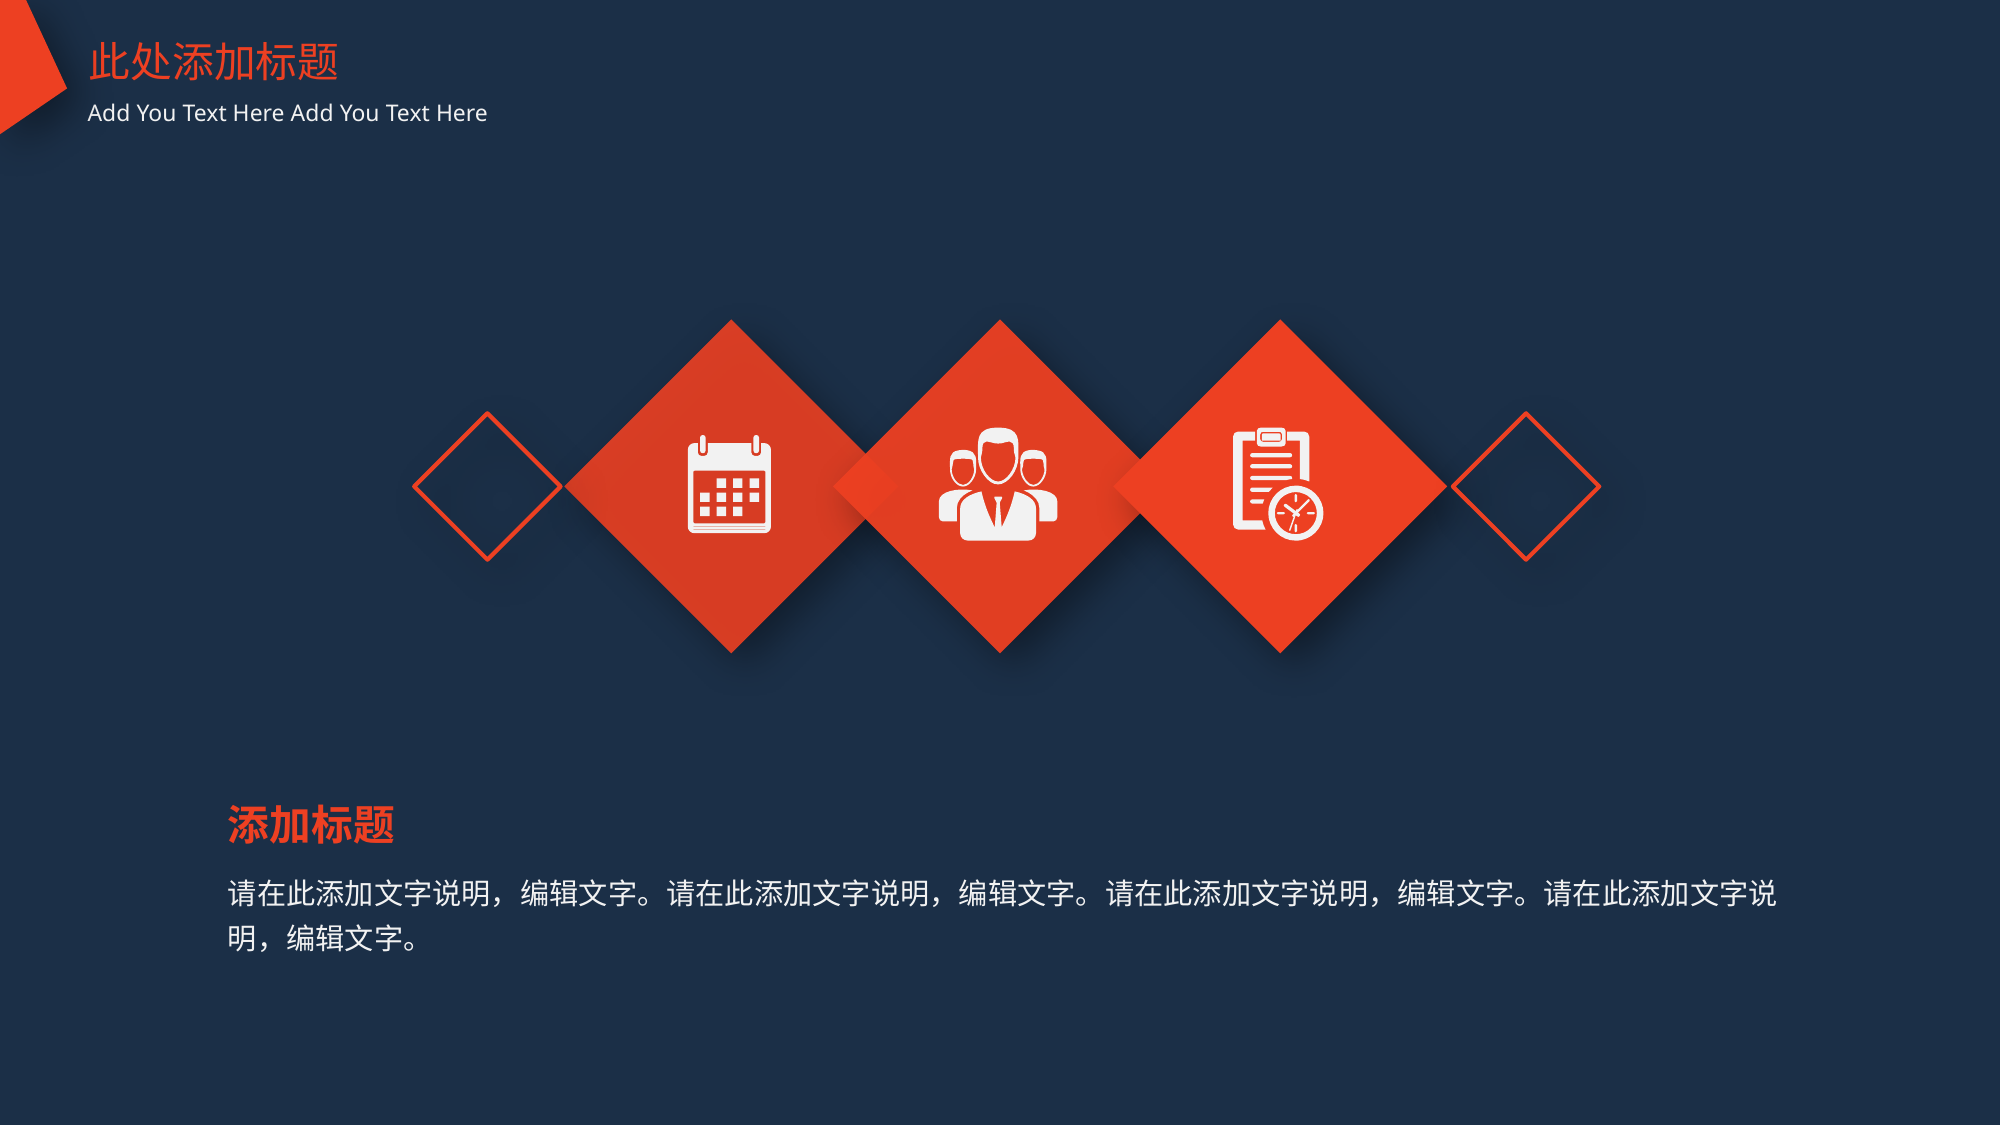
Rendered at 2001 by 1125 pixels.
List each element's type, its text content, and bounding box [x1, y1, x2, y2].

text_box [977, 427, 1019, 485]
text_box 请在此添加文字说明，编辑文字。请在此添加文字说明，编辑文字。请在此添加文字说明，编辑文字。请在此添加文字说明，编辑文字。 [213, 857, 1808, 963]
text_box [938, 489, 973, 522]
text_box [1250, 475, 1293, 481]
text_box [1250, 453, 1293, 458]
text_box 此处添加标题 [77, 28, 355, 83]
text_box [1023, 489, 1058, 522]
text_box [960, 491, 1037, 541]
text_box [832, 319, 1136, 654]
text_box [0, 0, 68, 135]
text_box [1113, 319, 1448, 654]
text_box [581, 319, 861, 654]
text_box [949, 449, 977, 487]
text_box [1452, 413, 1600, 560]
text_box [1020, 449, 1047, 487]
text_box Add You Text Here Add You Text Here [82, 83, 532, 134]
text_box [1250, 464, 1293, 469]
text_box [1287, 431, 1310, 482]
text_box [414, 413, 561, 560]
text_box [1233, 427, 1286, 530]
text_box [687, 435, 771, 534]
text_box 添加标题 [213, 791, 498, 857]
text_box [1268, 485, 1324, 541]
